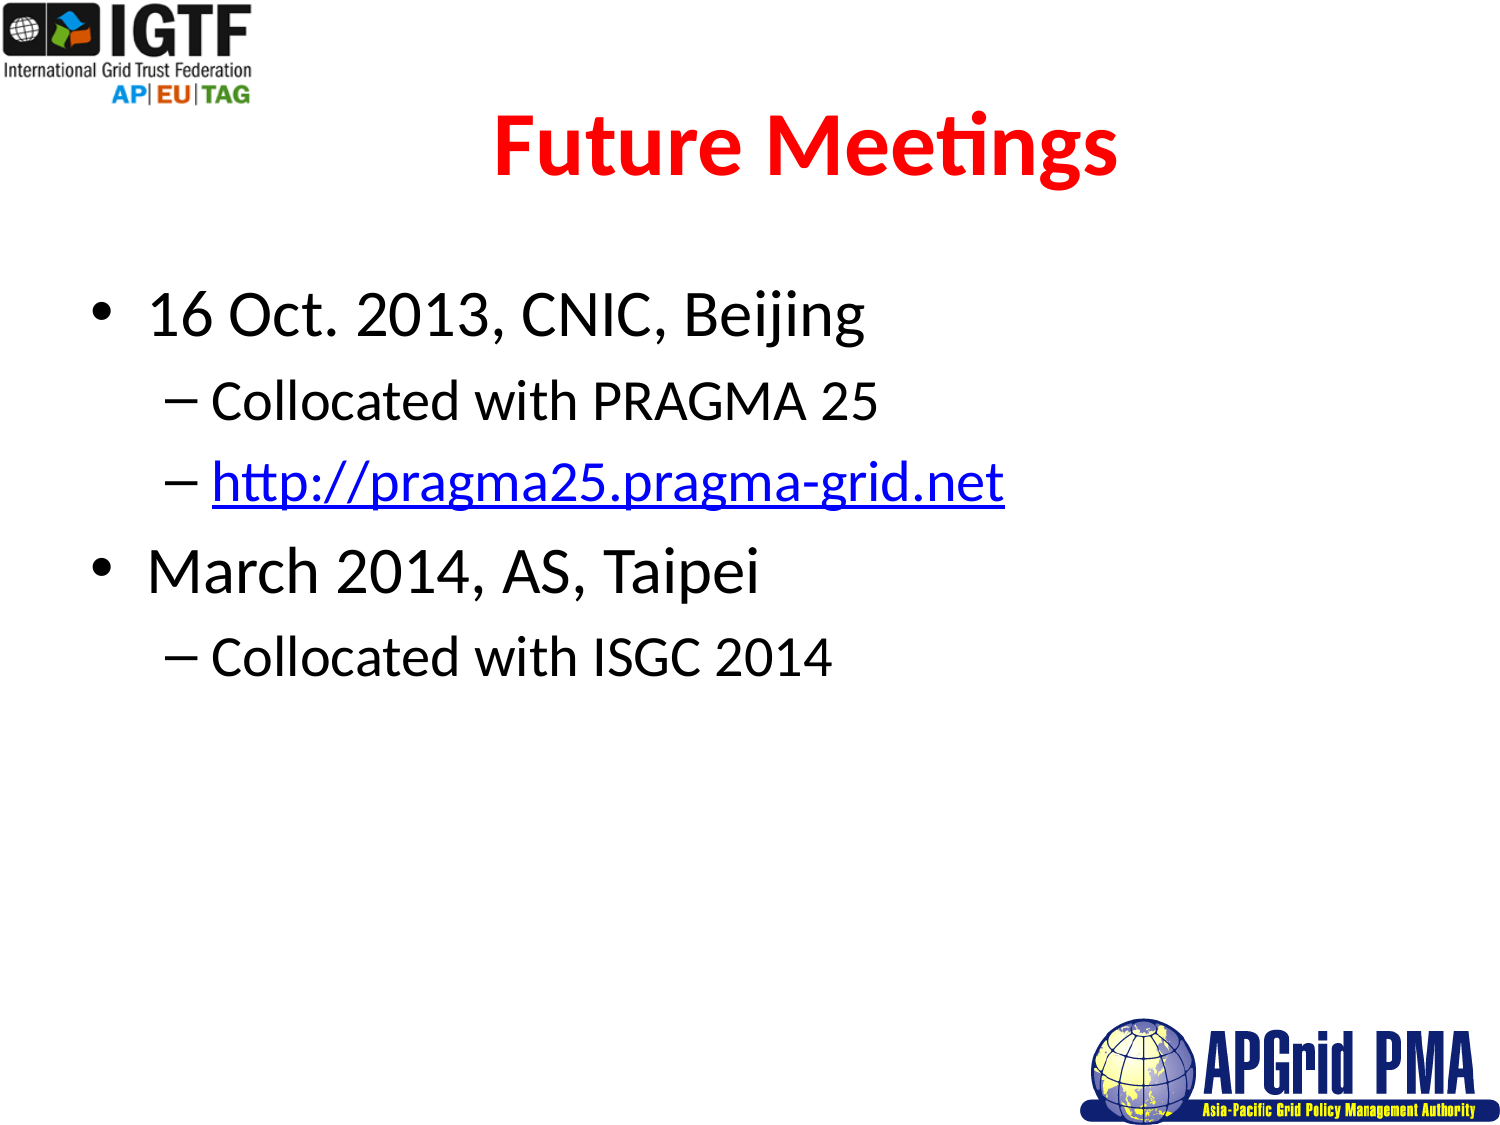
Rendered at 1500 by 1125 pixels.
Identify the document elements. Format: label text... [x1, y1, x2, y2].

picture [1080, 1018, 1500, 1125]
title Future Meetings [188, 45, 1425, 233]
list 16 Oct. 2013, CNIC, Beijing Collocated with PRAGMA 25 http://pragma25.pragma-grid.net March 2014, AS, Taipei Collocated with ISGC 2014 [75, 262, 1425, 1005]
picture [0, 0, 254, 108]
